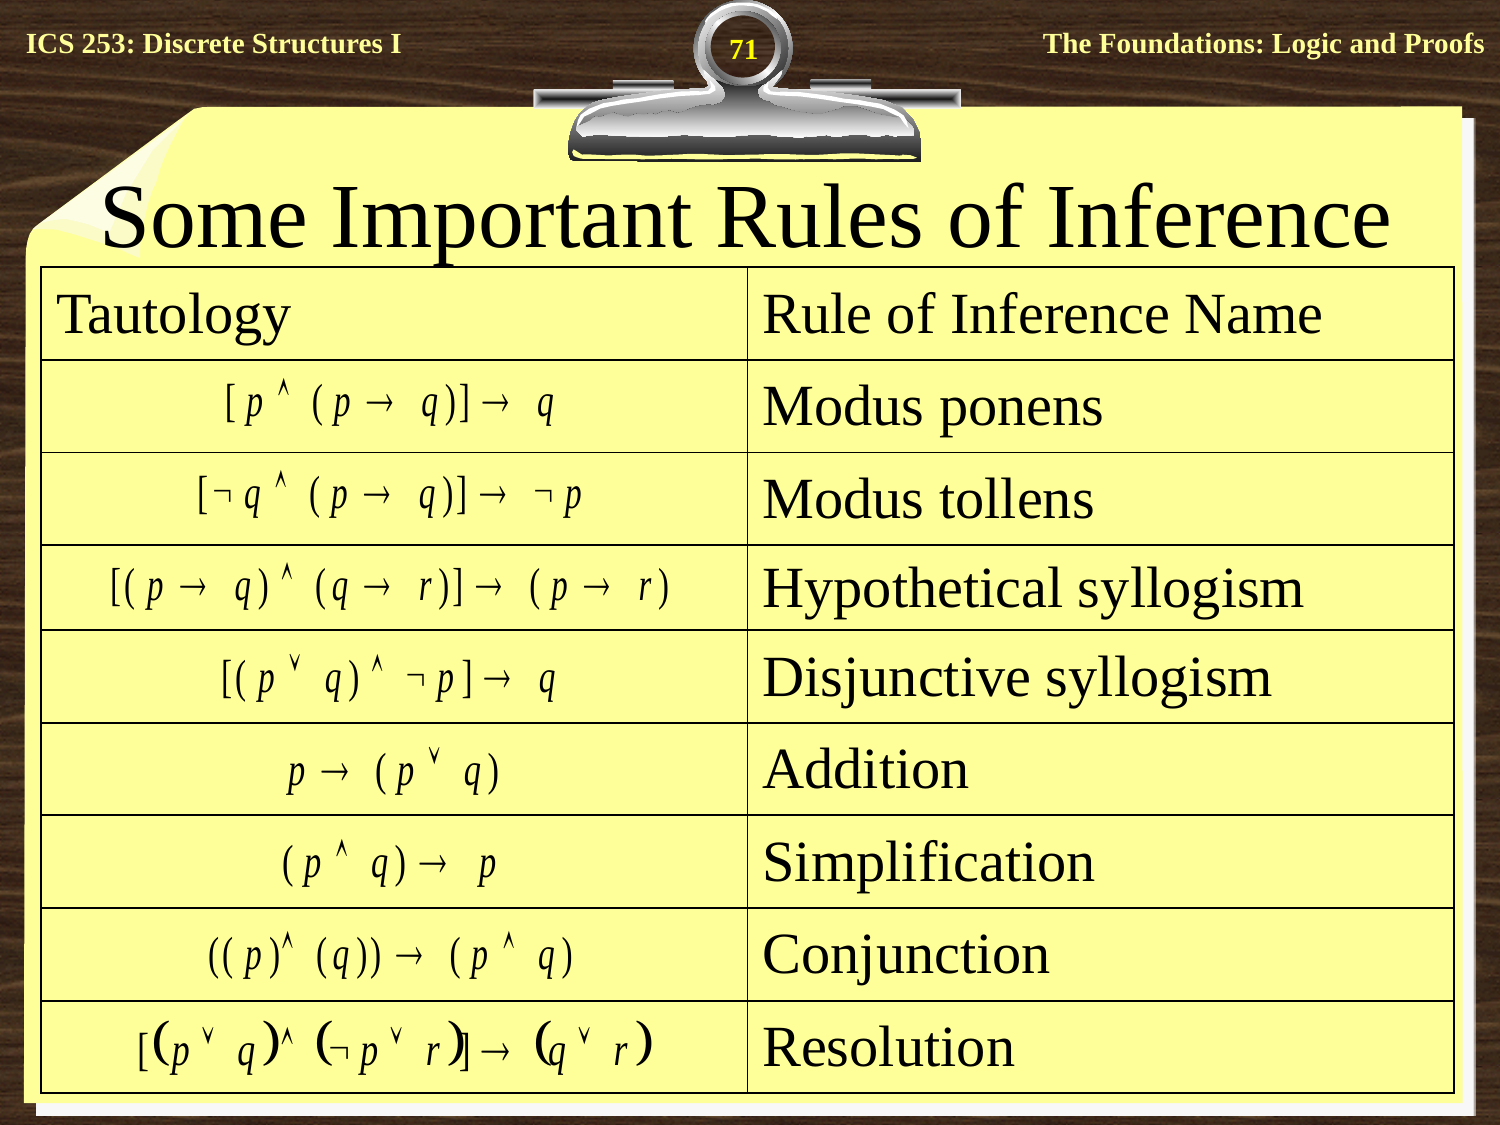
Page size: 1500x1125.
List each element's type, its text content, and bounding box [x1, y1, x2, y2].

table_header Tautology [42, 268, 747, 359]
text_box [192, 465, 593, 526]
table_cell [42, 453, 747, 544]
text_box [220, 373, 565, 433]
table_cell Modus ponens [748, 361, 1453, 452]
slide_number 71 [423, 5, 774, 91]
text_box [201, 926, 584, 987]
table_cell [42, 909, 747, 1000]
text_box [275, 834, 510, 895]
table_cell Hypothetical syllogism [748, 546, 1453, 629]
table_cell [42, 1002, 747, 1092]
title Some Important Rules of Inference [53, 154, 1441, 266]
table_cell Modus tollens [748, 453, 1453, 544]
table_cell [42, 546, 747, 629]
table_cell Resolution [748, 1002, 1453, 1092]
table_cell Disjunctive syllogism [748, 631, 1453, 722]
table_cell [42, 631, 747, 722]
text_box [216, 649, 569, 710]
table_cell [42, 361, 747, 452]
table_cell Simplification [748, 816, 1453, 907]
picture [0, 0, 1500, 1125]
table_header Rule of Inference Name [748, 268, 1453, 359]
table_cell [42, 816, 747, 907]
table_cell Addition [748, 724, 1453, 814]
table_cell Conjunction [748, 909, 1453, 1000]
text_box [105, 557, 680, 618]
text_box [275, 742, 510, 802]
table_cell [42, 724, 747, 814]
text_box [133, 1018, 652, 1083]
